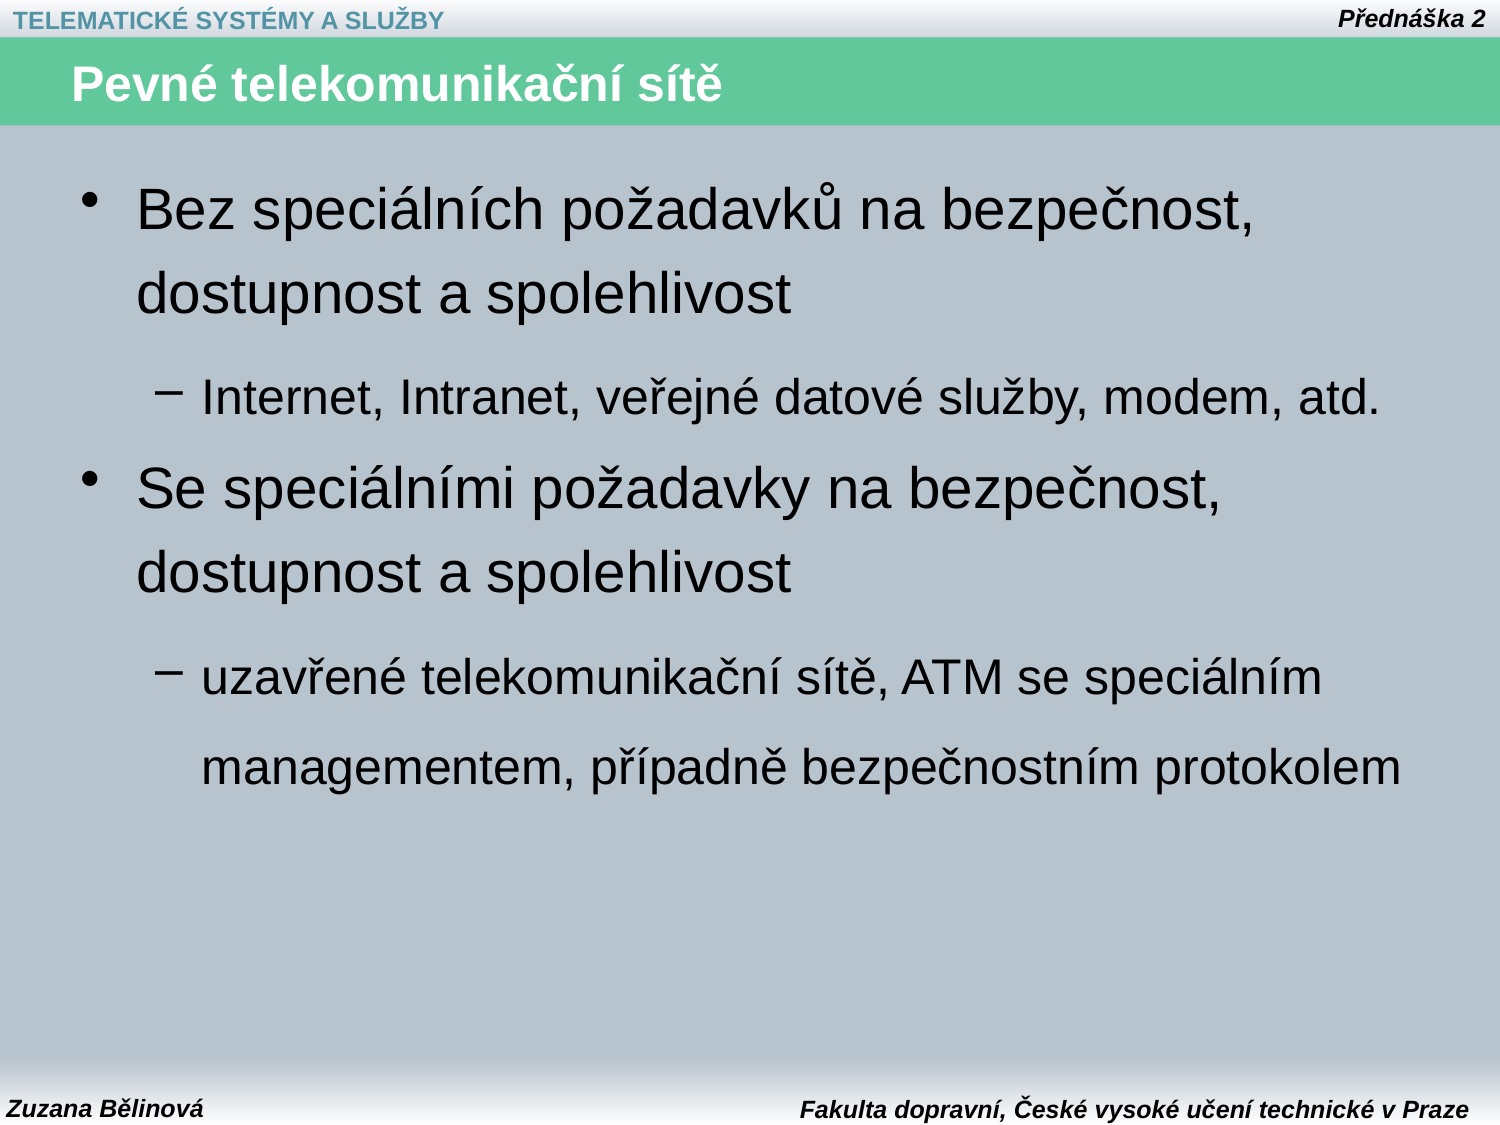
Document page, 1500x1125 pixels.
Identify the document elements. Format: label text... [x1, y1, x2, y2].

list Bez speciálních požadavků na bezpečnost, dostupnost a spolehlivost Internet, Intranet, veřejné datové služby, modem, atd. Se speciálními požadavky na bezpečnost, dostupnost a spolehlivost uzavřené telekomunikační sítě, ATM se speciálním managementem, případně bezpečnostním protokolem [64, 149, 1460, 1071]
title Pevné telekomunikační sítě [0, 37, 1500, 126]
